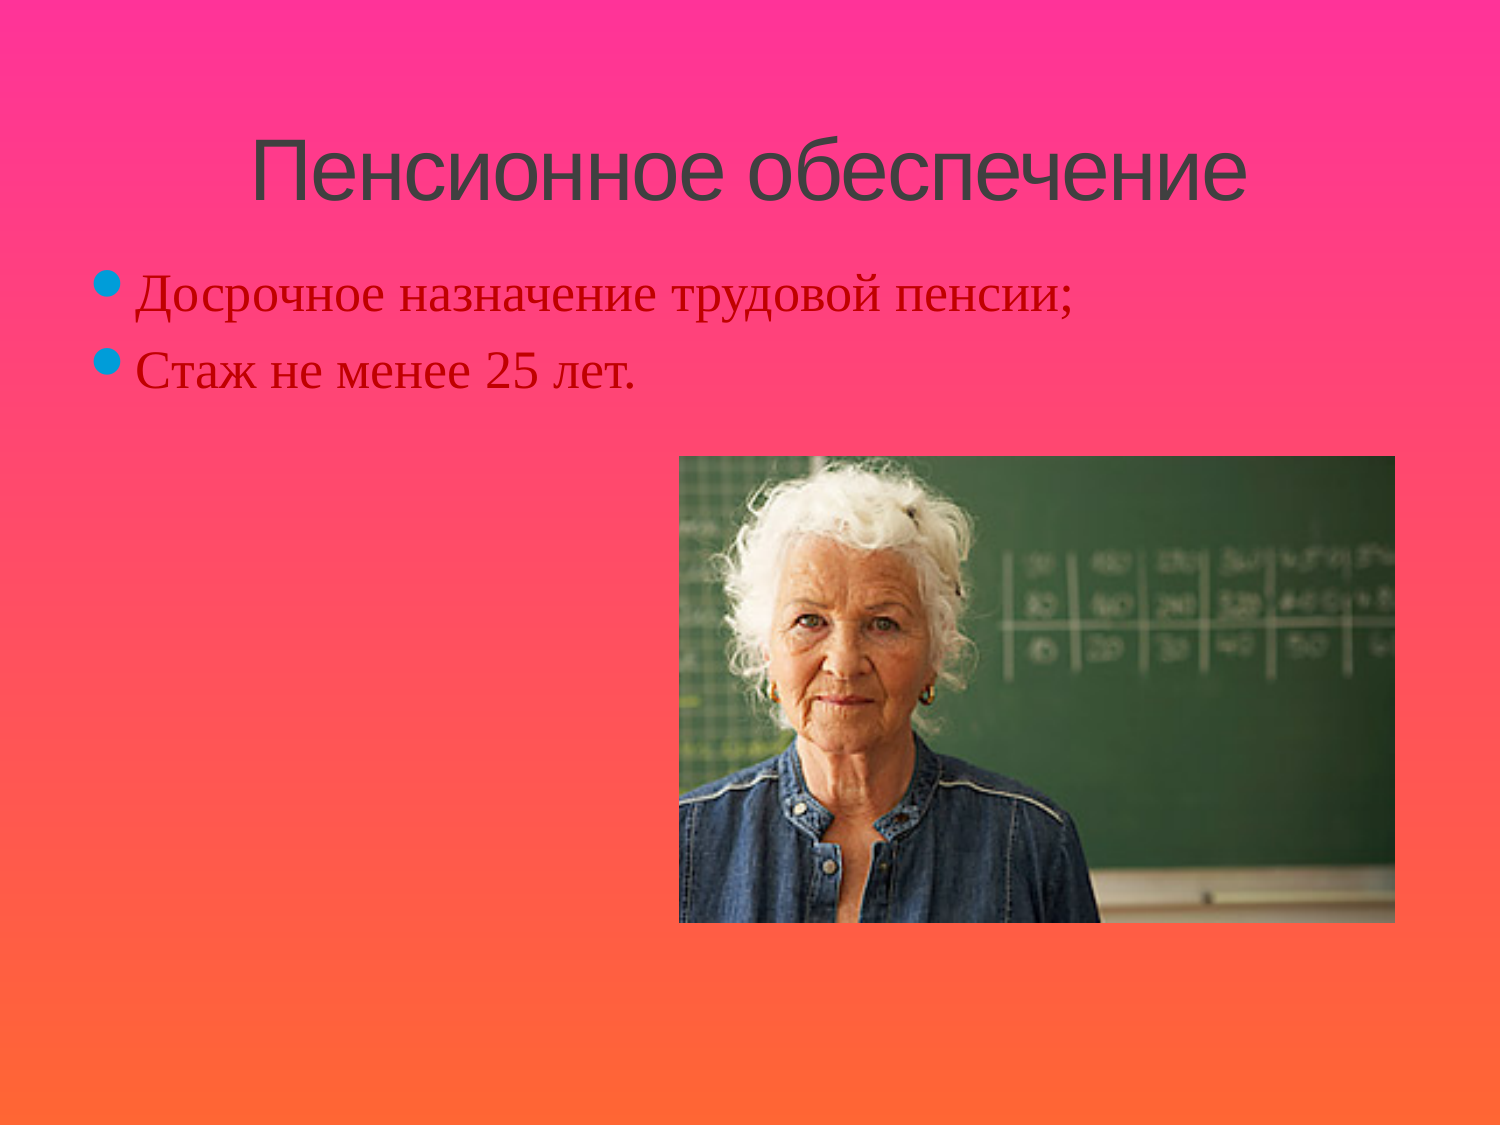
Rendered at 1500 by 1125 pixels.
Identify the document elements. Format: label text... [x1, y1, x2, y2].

list Досрочное назначение трудовой пенсии; Стаж не менее 25 лет. [75, 249, 1425, 1000]
title Пенсионное обеспечение [74, 24, 1425, 225]
picture [679, 456, 1395, 923]
